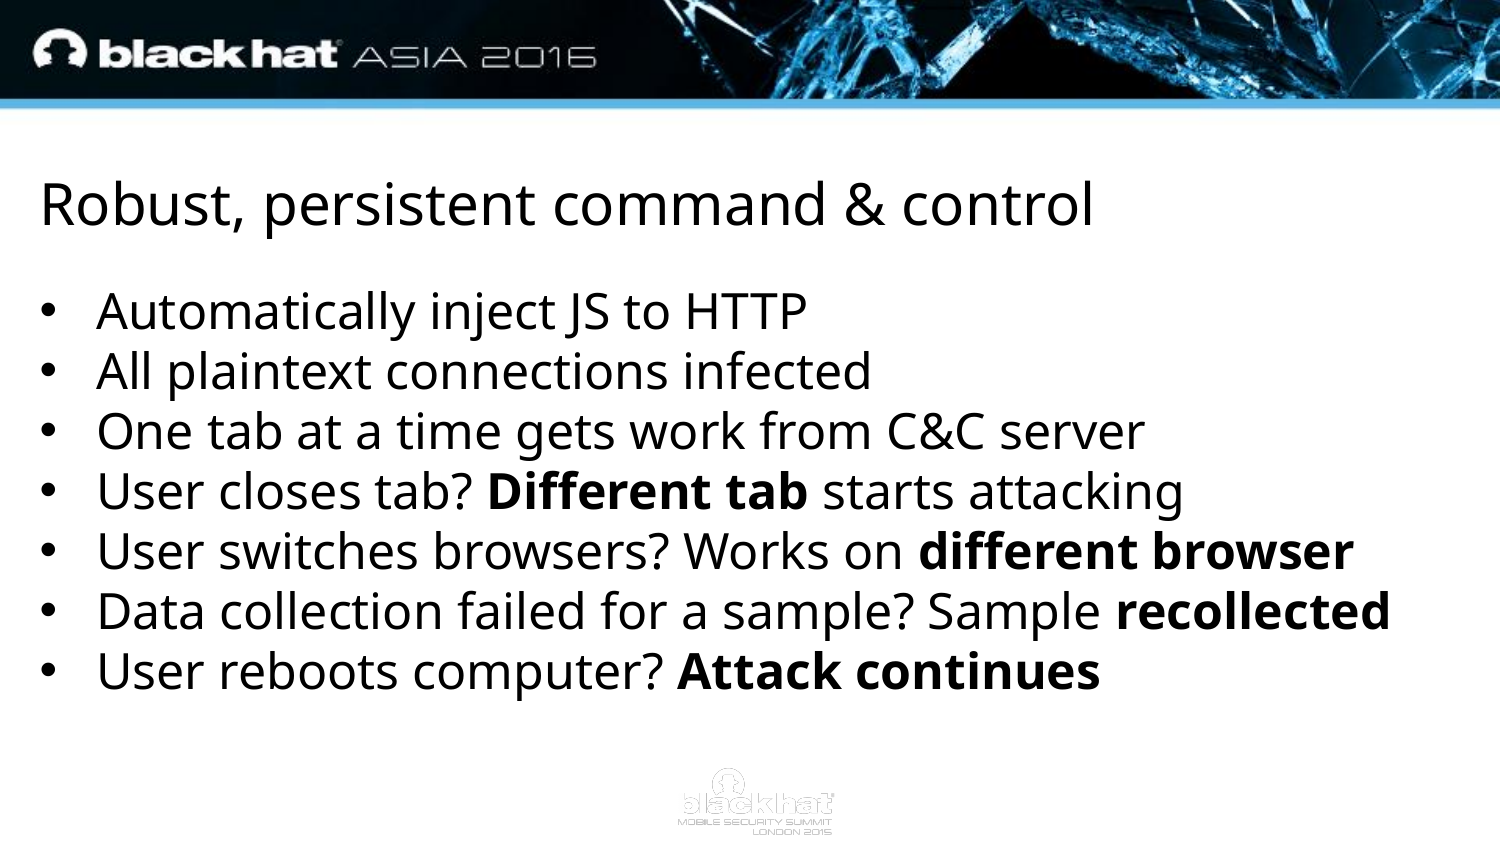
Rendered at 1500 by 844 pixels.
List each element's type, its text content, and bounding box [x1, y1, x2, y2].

picture [0, 0, 1500, 844]
text_box Automatically inject JS to HTTP All plaintext connections infected One tab at a time gets work from C&C server User closes tab? Different tab starts attacking User switches browsers? Works on different browser Data collection failed for a sample? Sample recollected User reboots computer? Attack continues [24, 271, 1450, 707]
text_box Robust, persistent command & control [24, 159, 1438, 245]
